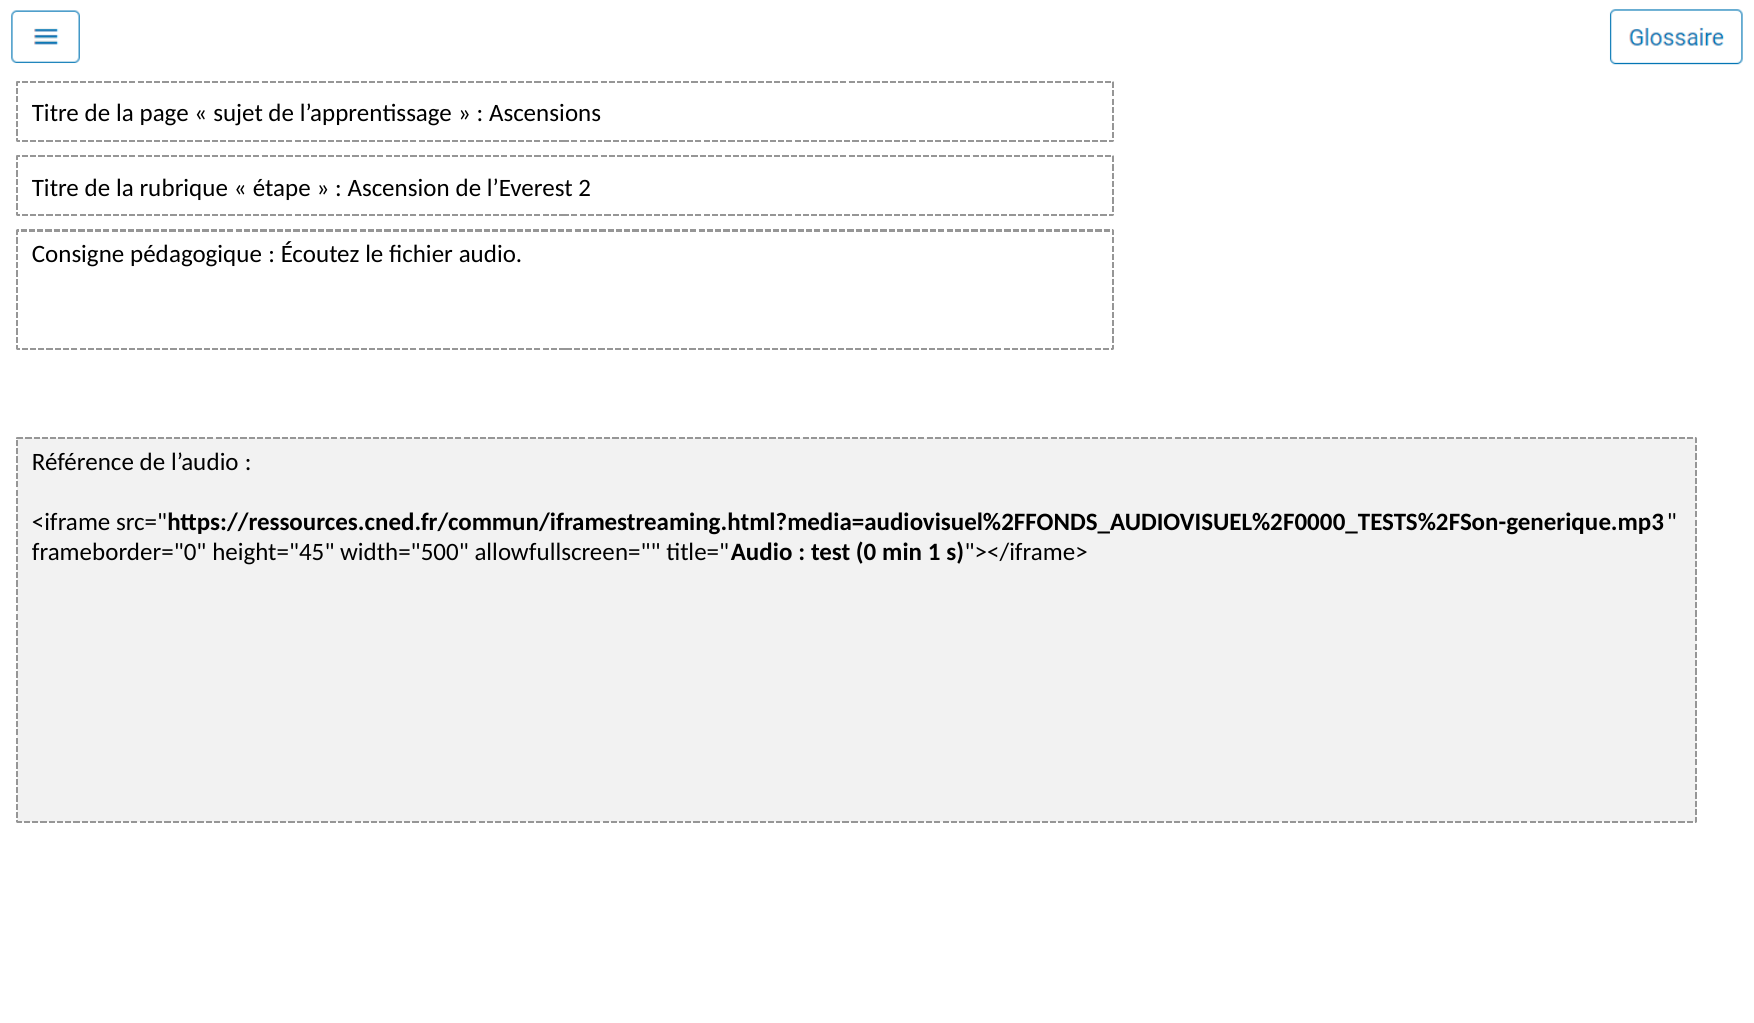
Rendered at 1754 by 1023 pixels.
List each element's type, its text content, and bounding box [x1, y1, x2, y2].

picture [1595, 0, 1754, 70]
text_box Titre de la rubrique « étape » : Ascension de l’Everest 2 [17, 156, 1114, 216]
picture [0, 0, 97, 70]
text_box Consigne pédagogique : Écoutez le fichier audio. [17, 230, 1114, 349]
text_box Titre de la page « sujet de l’apprentissage » : Ascensions [17, 82, 1114, 142]
text_box Référence de l’audio : <iframe src="https://ressources.cned.fr/commun/iframestreaming.html?media=audiovisuel%2FFONDS_AUDIOVISUEL%2F0000_TESTS%2FSon-generique.mp3" frameborder="0" height="45" width="500" allowfullscreen="" title="Audio : test (0 min 1 s)"></iframe> [17, 437, 1697, 822]
